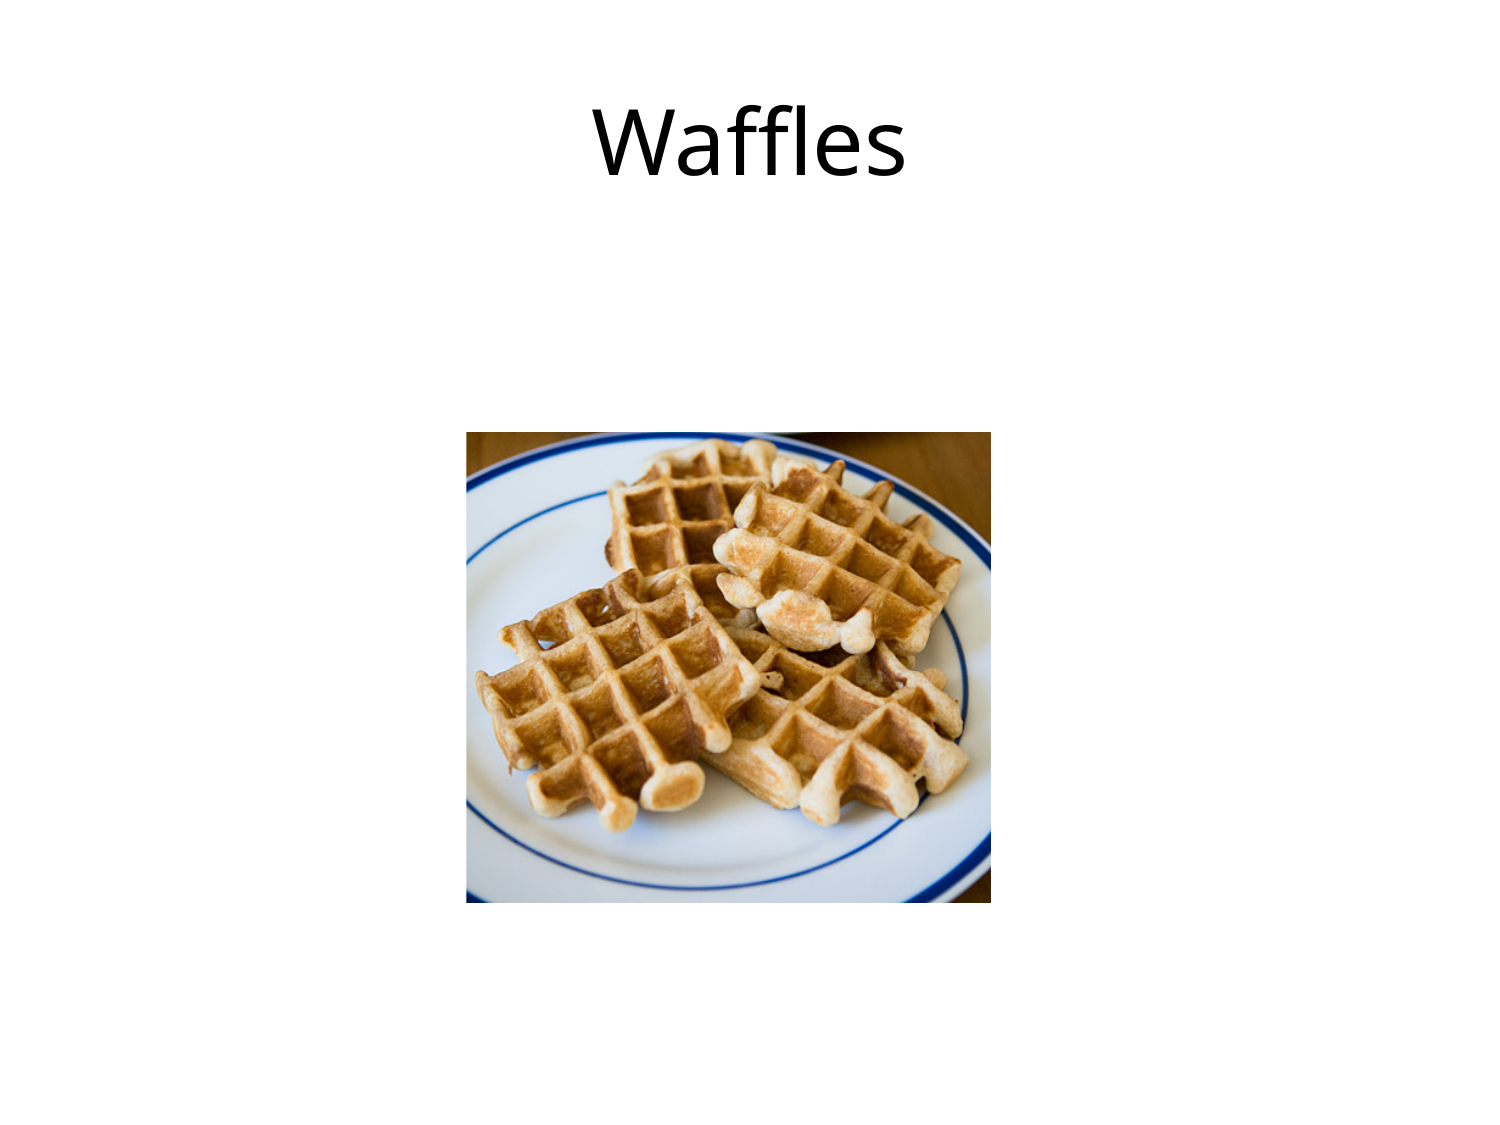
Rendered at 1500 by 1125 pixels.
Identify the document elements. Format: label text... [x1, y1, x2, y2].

picture [466, 432, 992, 903]
title Waffles [75, 45, 1425, 233]
